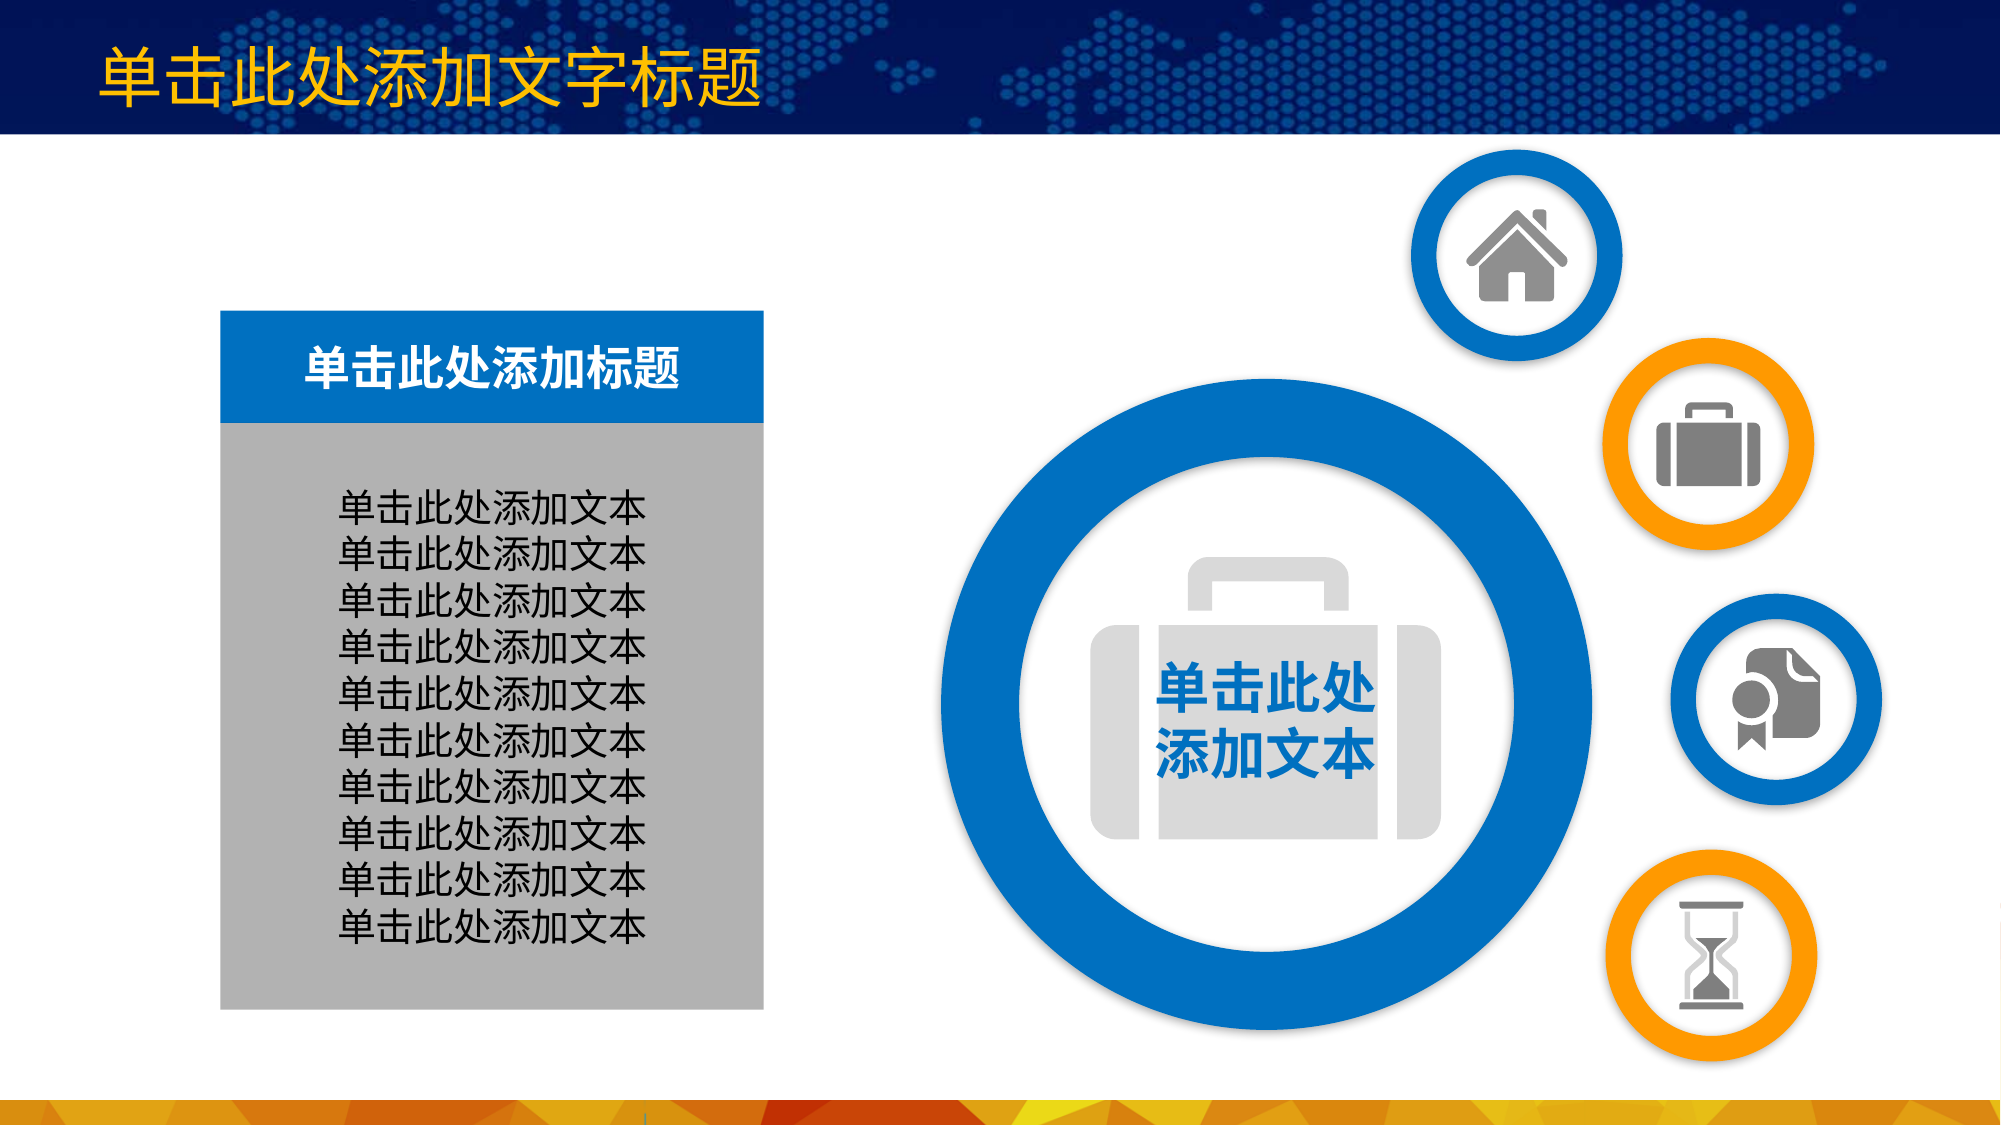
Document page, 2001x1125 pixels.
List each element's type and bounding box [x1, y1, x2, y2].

text_box [220, 310, 764, 1010]
picture [0, 0, 2000, 134]
text_box [1670, 593, 1882, 806]
text_box [1605, 849, 1818, 1062]
text_box [941, 378, 1593, 1030]
text_box [1602, 338, 1815, 551]
picture [0, 863, 2001, 1125]
text_box [1411, 149, 1623, 362]
